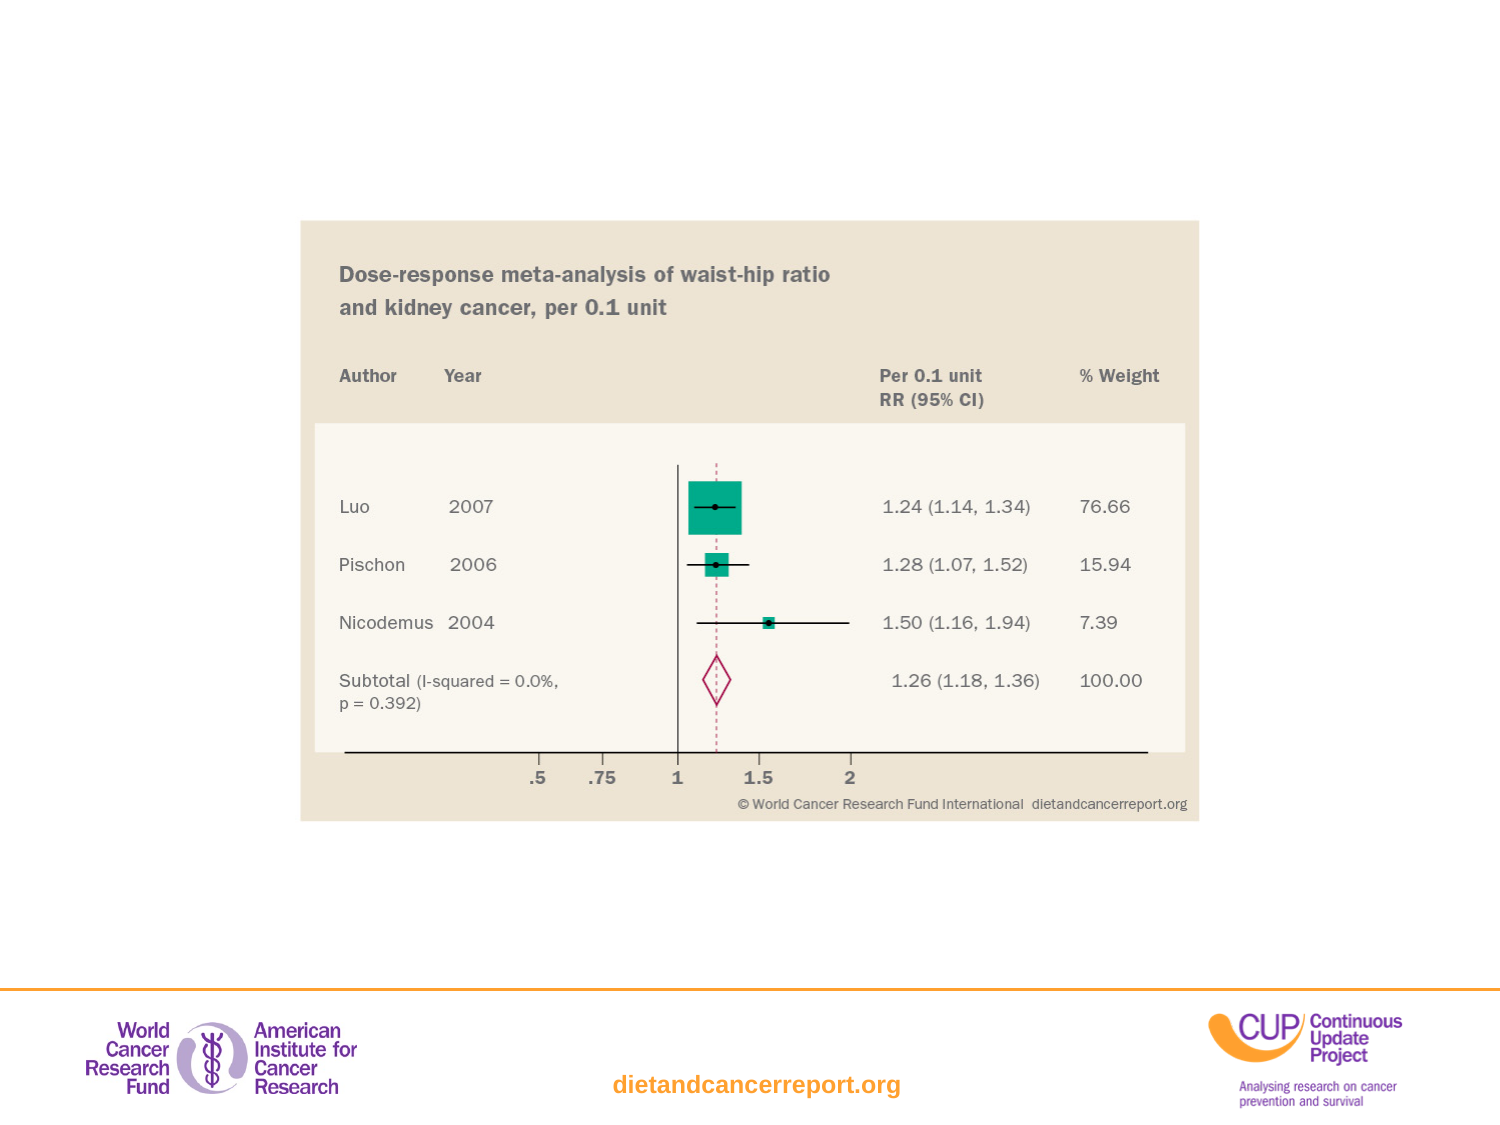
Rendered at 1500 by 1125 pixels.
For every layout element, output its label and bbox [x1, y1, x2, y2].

picture [1207, 1013, 1403, 1109]
picture [86, 1022, 357, 1094]
picture [271, 190, 1229, 852]
